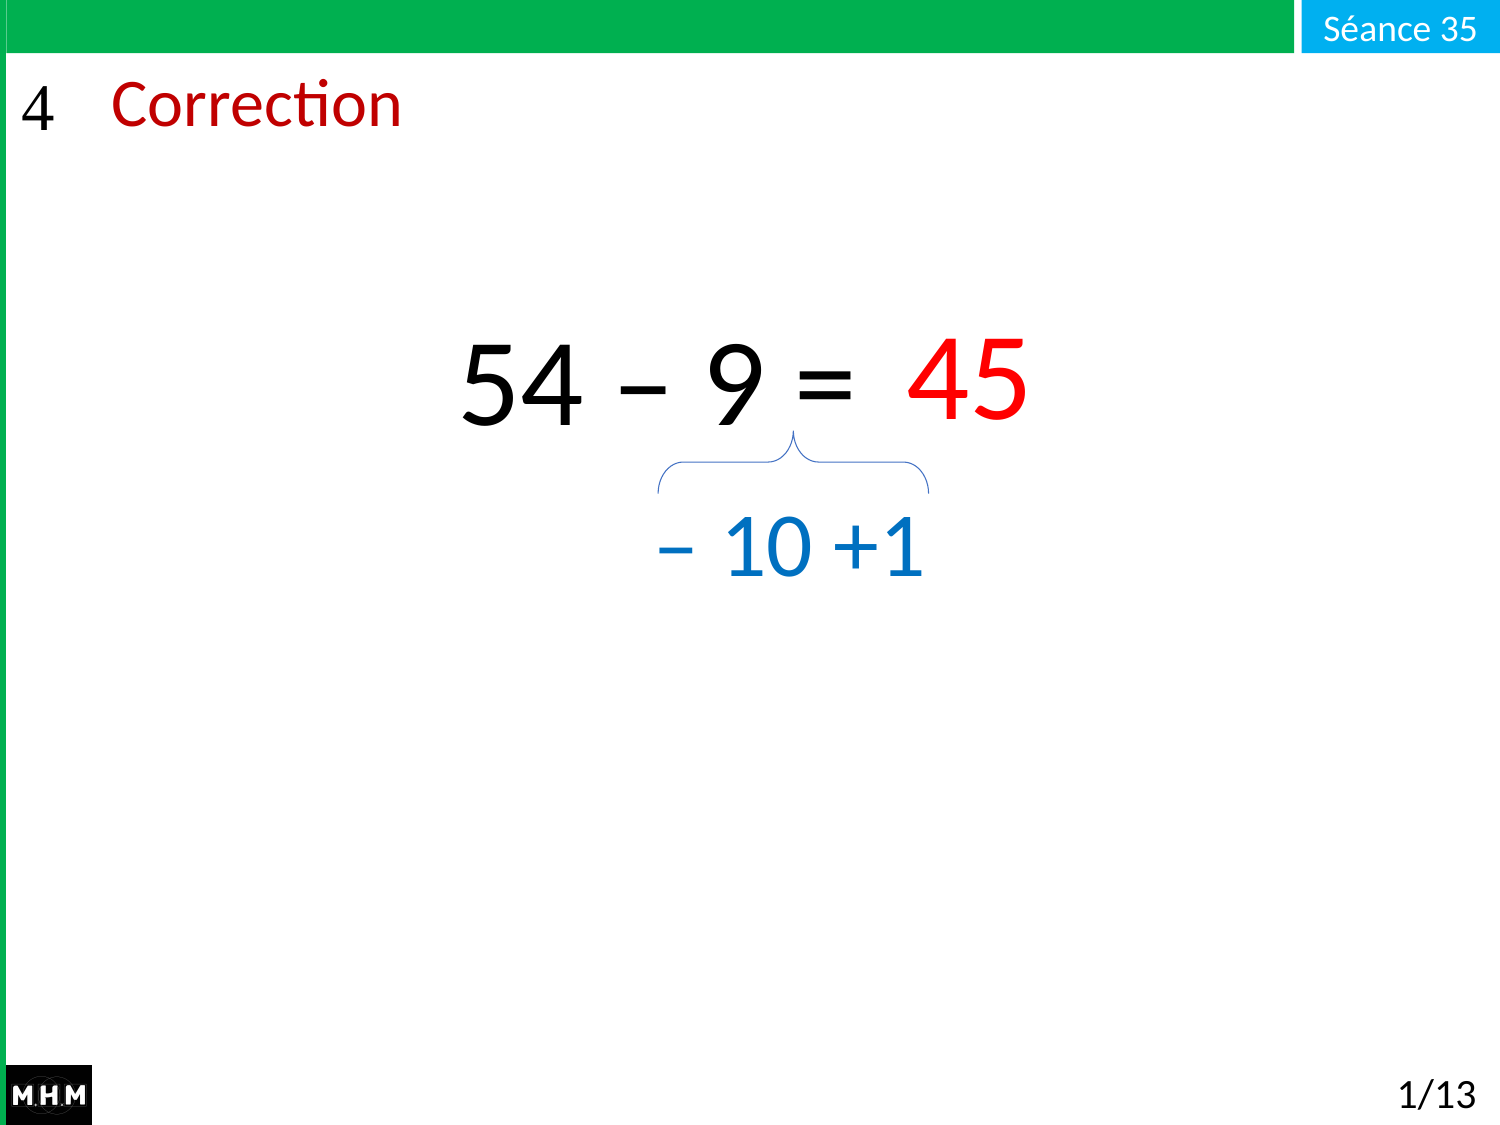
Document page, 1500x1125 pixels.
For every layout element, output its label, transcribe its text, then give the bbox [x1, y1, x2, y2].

list 1/13 [1373, 1064, 1500, 1125]
text_box [657, 430, 930, 494]
text_box 45 [880, 287, 1059, 452]
picture [6, 1065, 92, 1125]
title Correction [96, 60, 1391, 150]
text_box 54 – 9 = [442, 292, 1243, 458]
text_box – 10 +1 [638, 476, 1439, 602]
